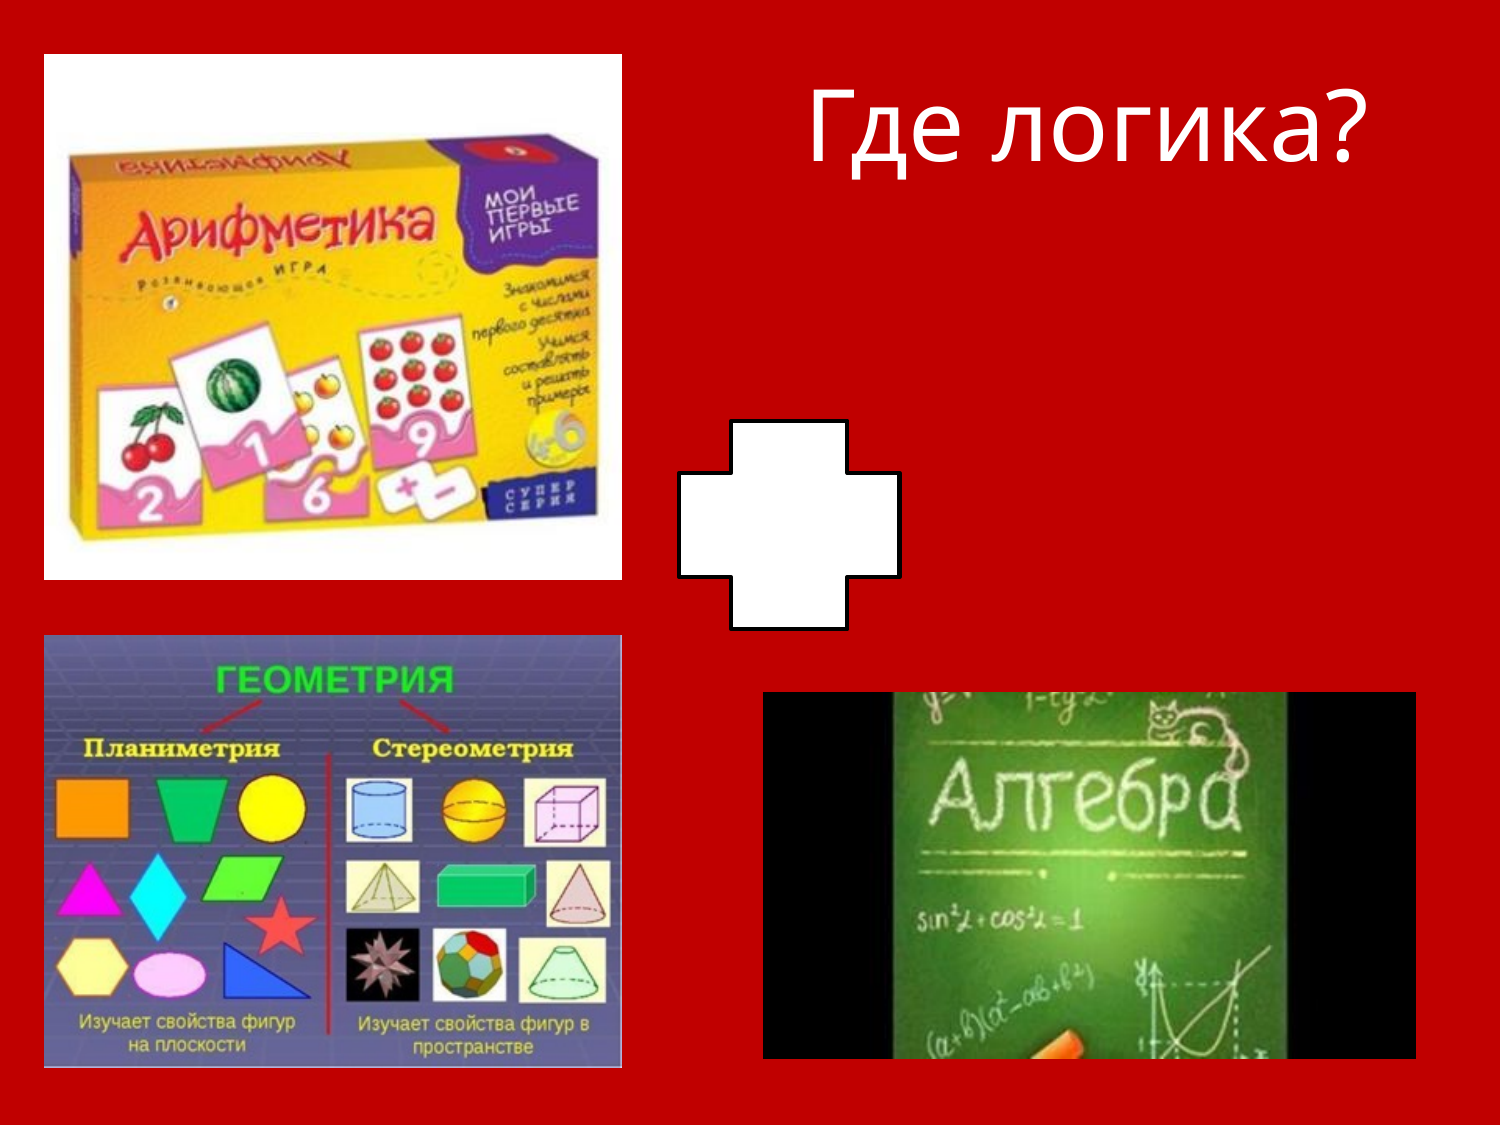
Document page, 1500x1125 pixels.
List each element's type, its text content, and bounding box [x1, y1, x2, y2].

picture [44, 54, 622, 580]
picture [763, 692, 1416, 1059]
text_box [677, 419, 902, 631]
picture [44, 635, 622, 1068]
text_box Где логика? [789, 54, 1385, 190]
